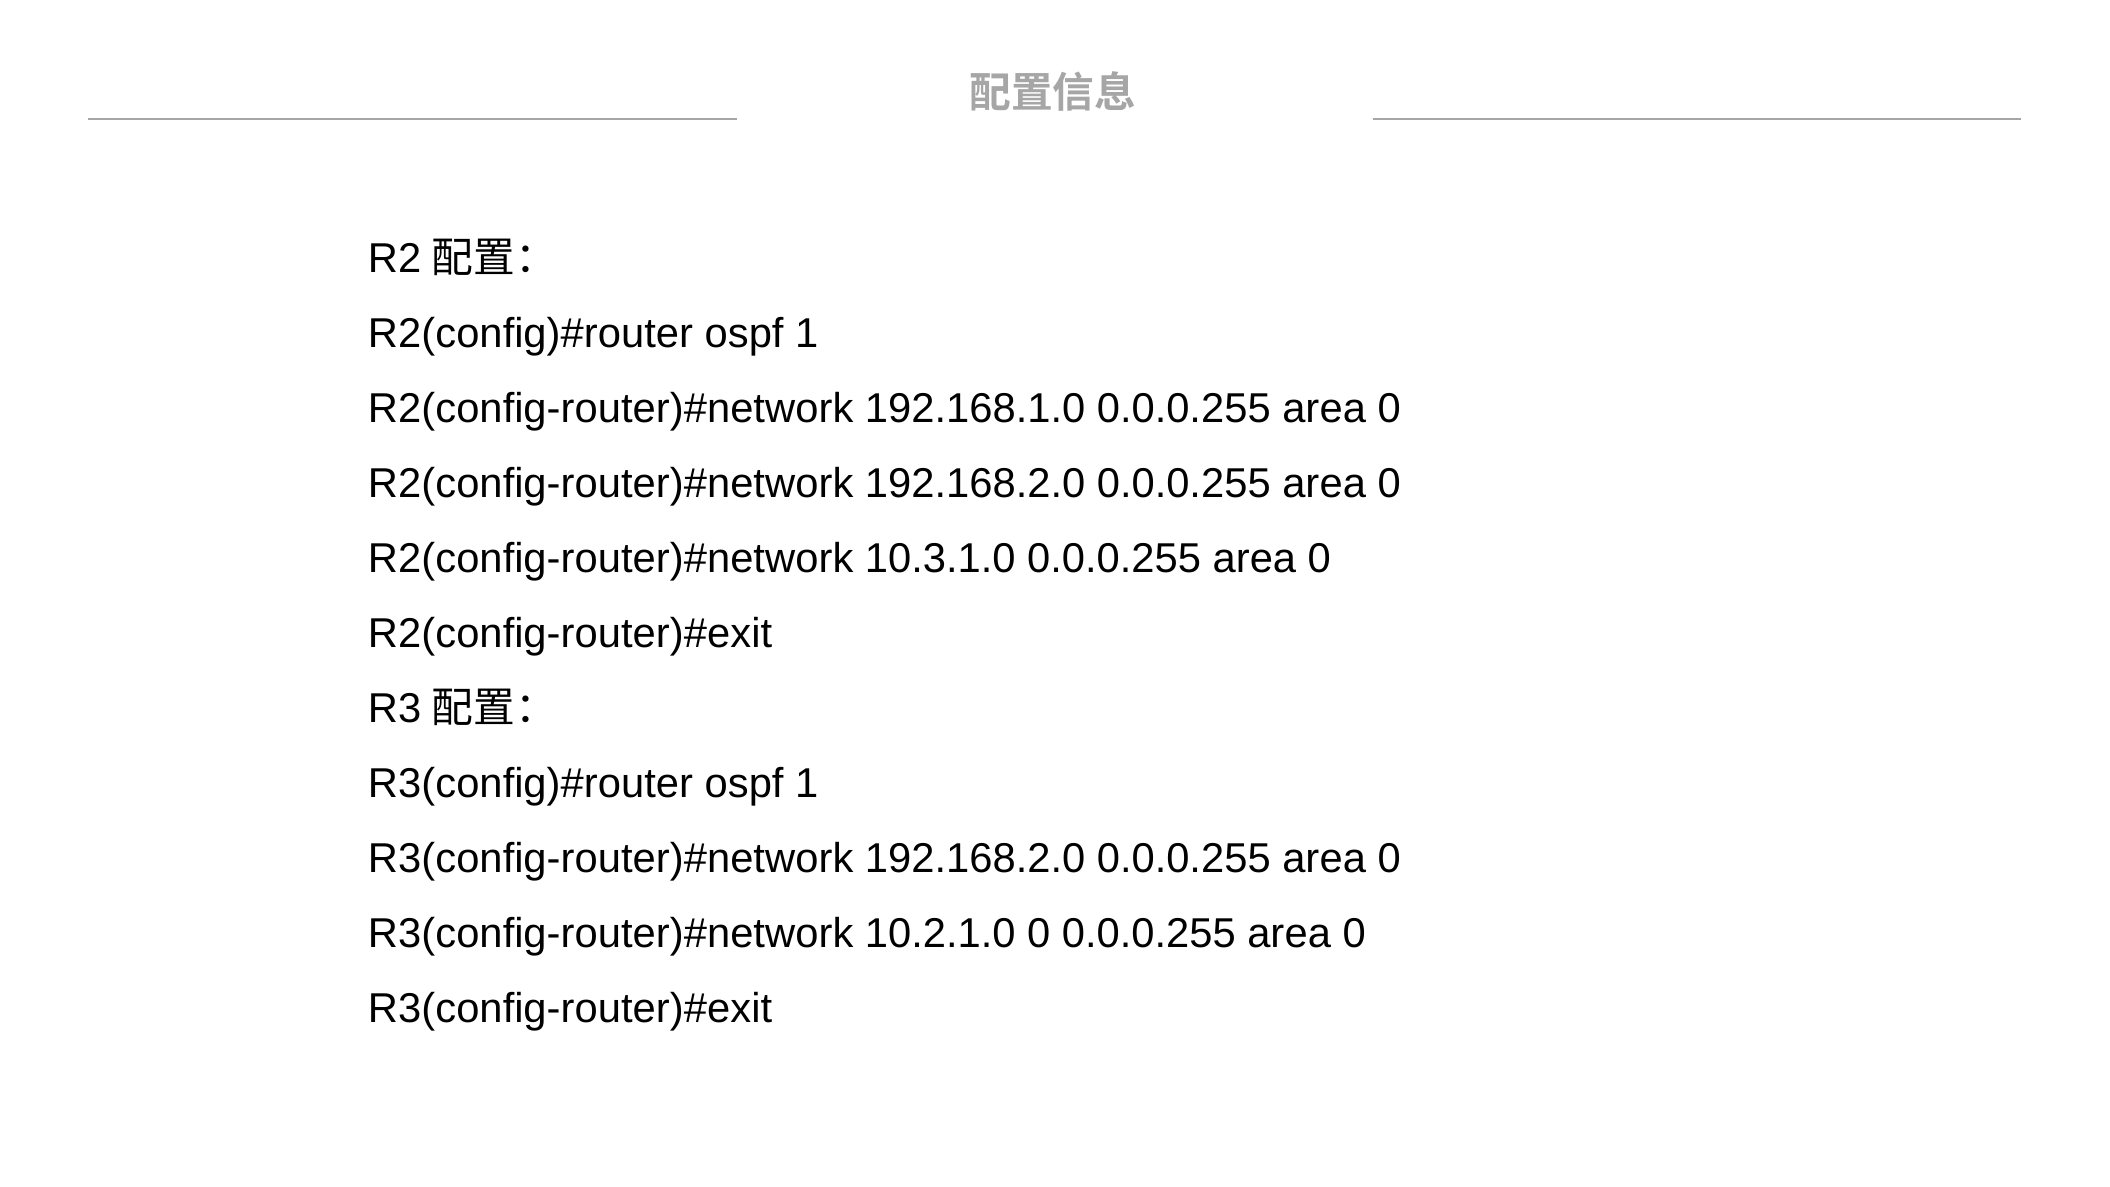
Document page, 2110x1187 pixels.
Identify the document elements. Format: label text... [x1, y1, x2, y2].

text_box 配置信息 [728, 65, 1377, 116]
text_box R2配置： R2(config)#router ospf 1 R2(config-router)#network 192.168.1.0 0.0.0.255 area 0 R2(config-router)#network 192.168.2.0 0.0.0.255 area 0 R2(config-router)#network 10.3.1.0 0.0.0.255 area 0 R2(config-router)#exit R3配置： R3(config)#router ospf 1 R3(config-router)#network 192.168.2.0 0.0.0.255 area 0 R3(config-router)#network 10.2.1.0 0 0.0.0.255 area 0 R3(config-router)#exit [265, 198, 1760, 1039]
